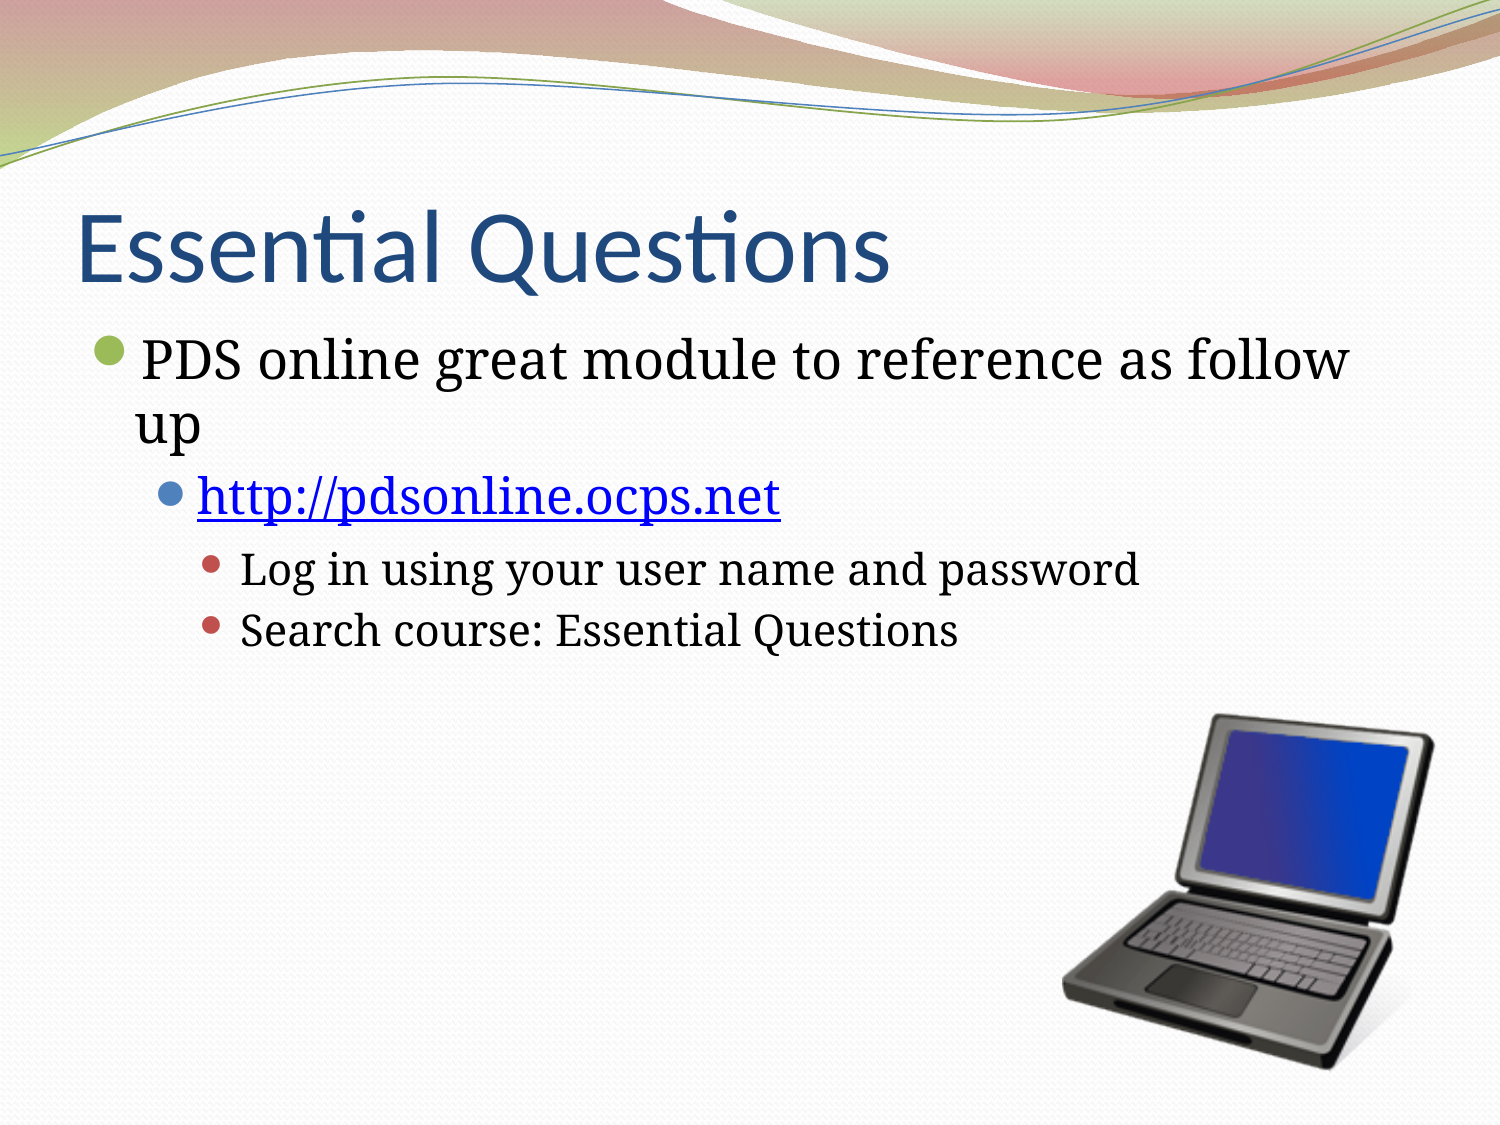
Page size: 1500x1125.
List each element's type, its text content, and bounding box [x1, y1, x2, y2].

list PDS online great module to reference as follow up http://pdsonline.ocps.net Log in using your user name and password Search course: Essential Questions [74, 317, 1426, 1038]
picture [1062, 699, 1438, 1076]
title Essential Questions [74, 115, 1426, 304]
